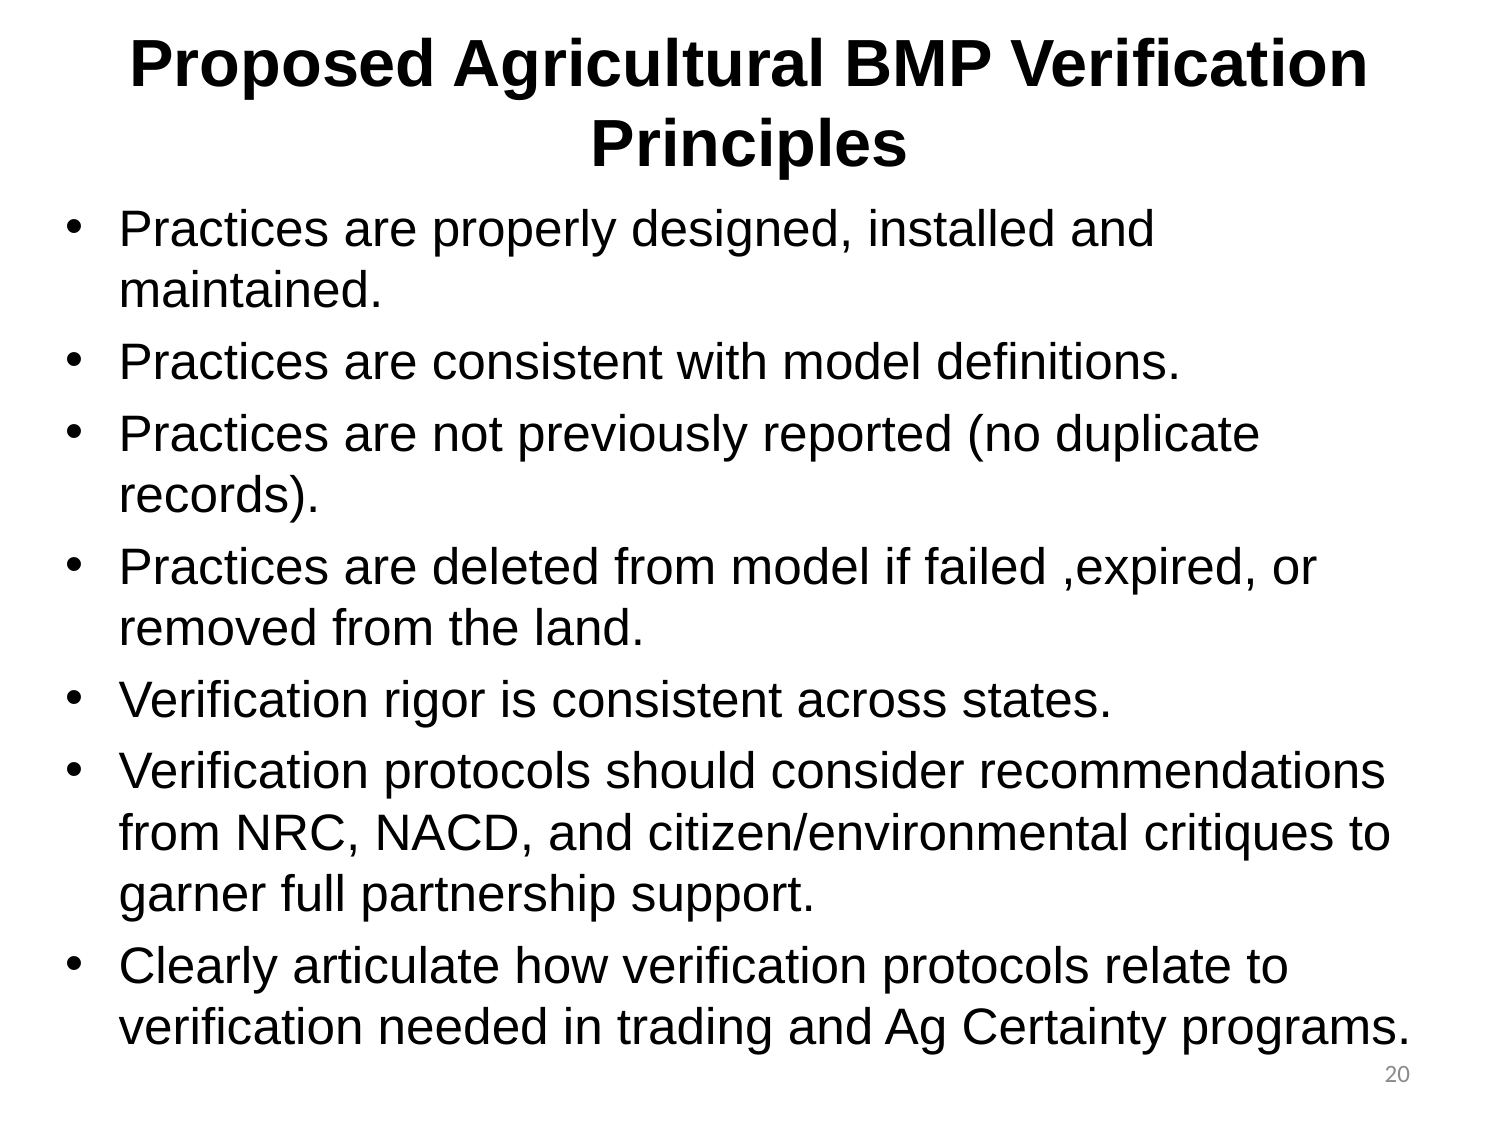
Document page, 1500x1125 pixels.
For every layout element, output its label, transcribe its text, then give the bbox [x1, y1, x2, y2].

slide_number 20 [1074, 1042, 1425, 1103]
list Practices are properly designed, installed and maintained. Practices are consistent with model definitions. Practices are not previously reported (no duplicate records). Practices are deleted from model if failed ,expired, or removed from the land. Verification rigor is consistent across states. Verification protocols should consider recommendations from NRC, NACD, and citizen/environmental critiques to garner full partnership support. Clearly articulate how verification protocols relate to verification needed in trading and Ag Certainty programs. [50, 187, 1438, 1125]
title Proposed Agricultural BMP Verification Principles [24, 24, 1475, 175]
